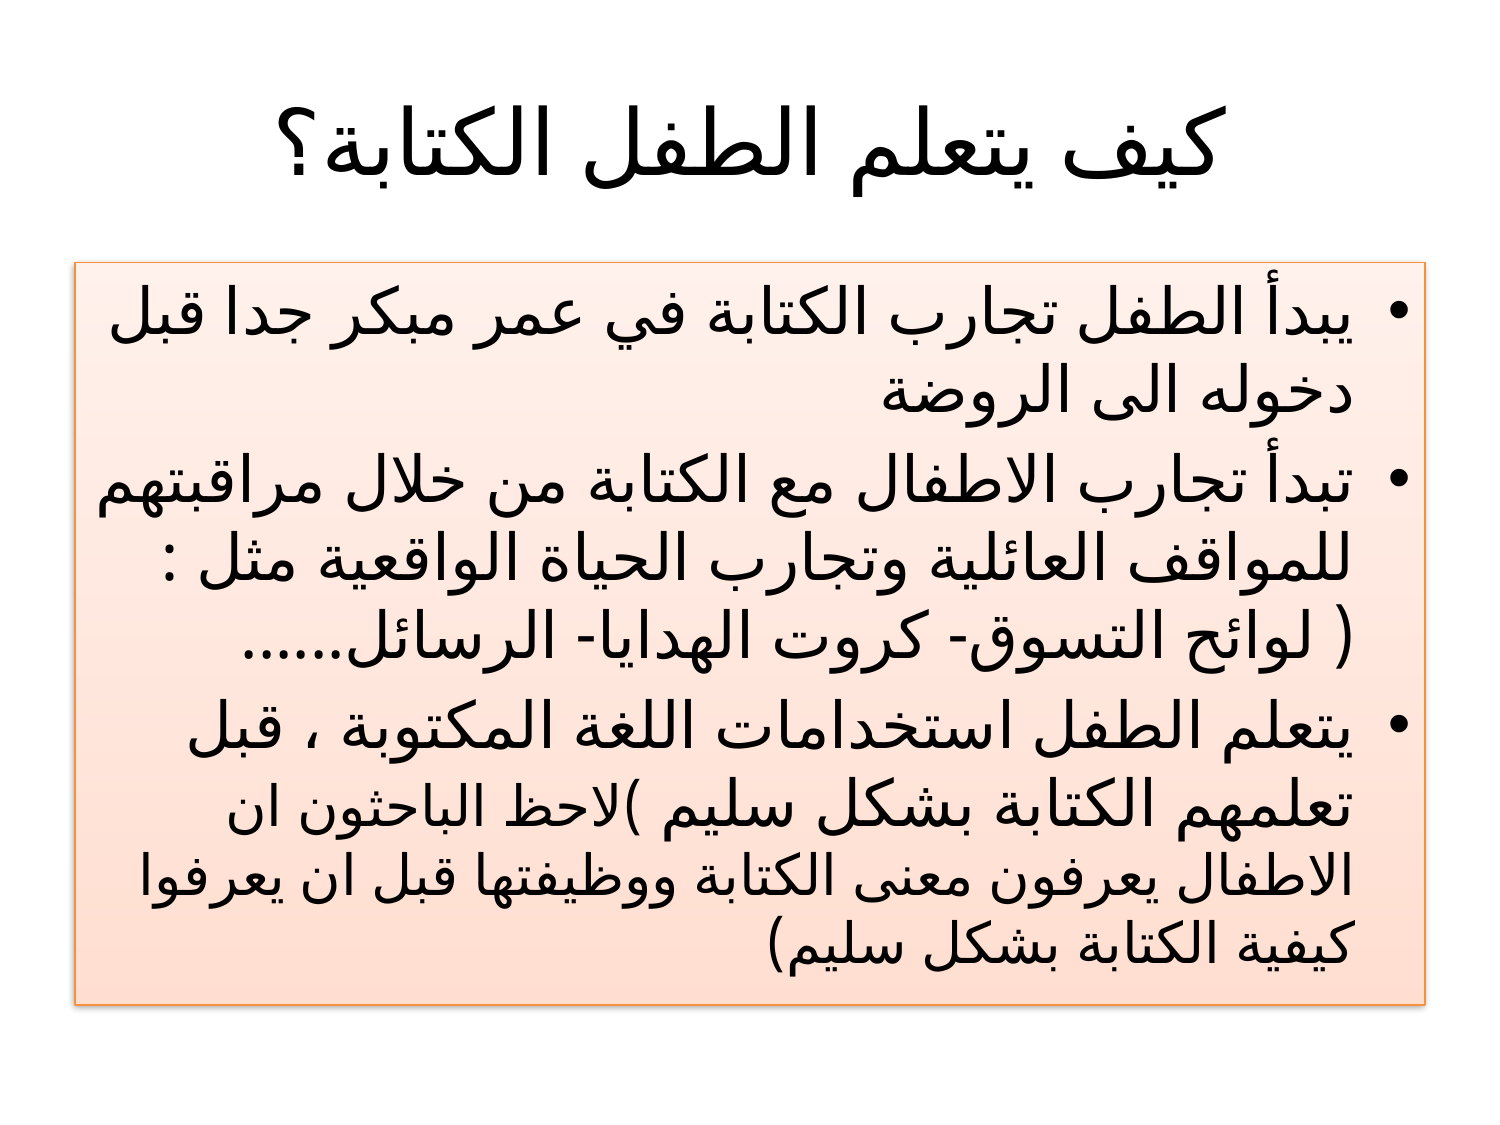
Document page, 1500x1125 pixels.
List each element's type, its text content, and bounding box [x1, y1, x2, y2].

list يبدأ الطفل تجارب الكتابة في عمر مبكر جدا قبل دخوله الى الروضة تبدأ تجارب الاطفال مع الكتابة من خلال مراقبتهم للمواقف العائلية وتجارب الحياة الواقعية مثل : ( لوائح التسوق- كروت الهدايا- الرسائل...... يتعلم الطفل استخدامات اللغة المكتوبة ، قبل تعلمهم الكتابة بشكل سليم )لاحظ الباحثون ان الاطفال يعرفون معنى الكتابة ووظيفتها قبل ان يعرفوا كيفية الكتابة بشكل سليم) [74, 262, 1426, 1006]
title كيف يتعلم الطفل الكتابة؟ [75, 45, 1425, 233]
